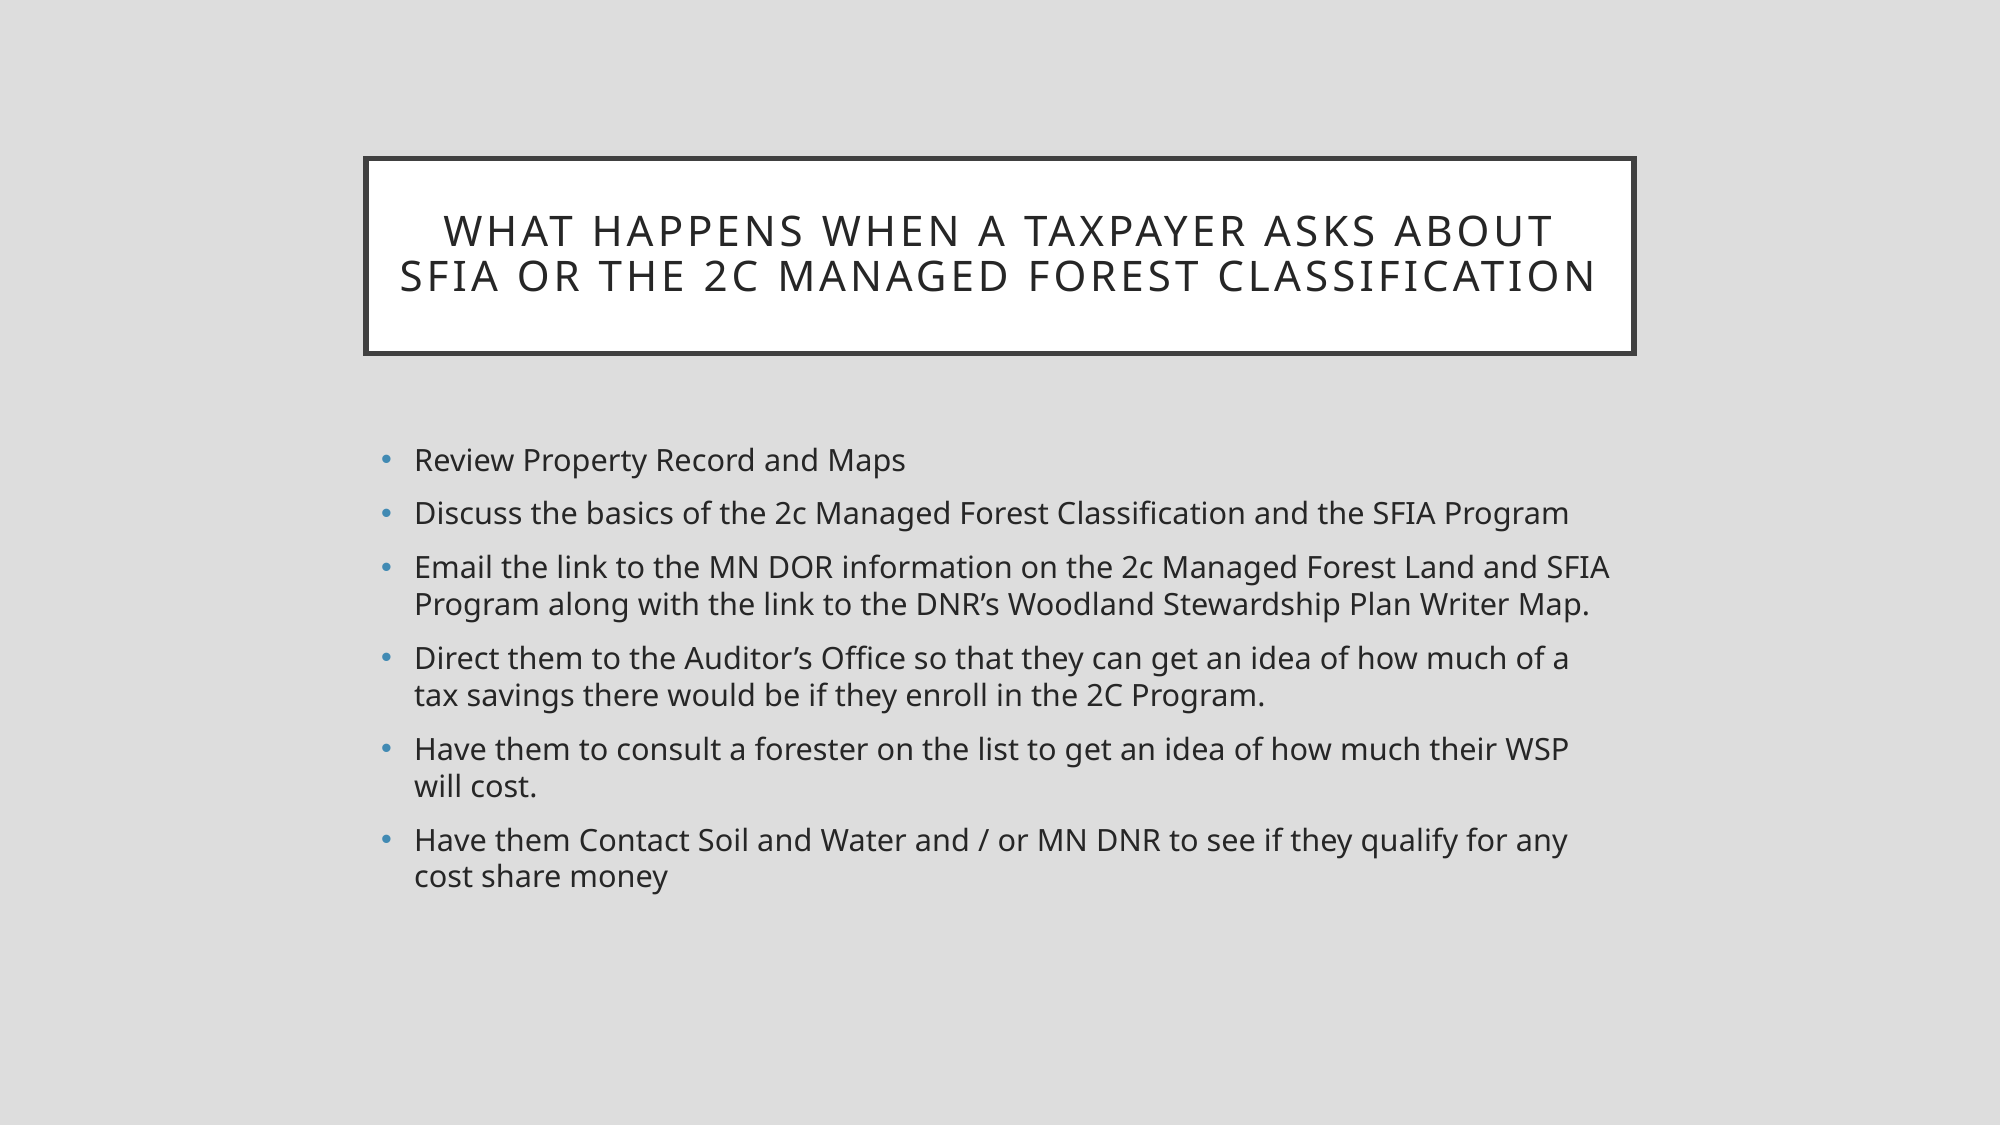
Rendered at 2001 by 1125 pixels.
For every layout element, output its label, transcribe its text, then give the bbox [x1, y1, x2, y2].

list Review Property Record and Maps Discuss the basics of the 2c Managed Forest Classification and the SFIA Program Email the link to the MN DOR information on the 2c Managed Forest Land and SFIA Program along with the link to the DNR’s Woodland Stewardship Plan Writer Map. Direct them to the Auditor’s Office so that they can get an idea of how much of a tax savings there would be if they enroll in the 2C Program. Have them to consult a forester on the list to get an idea of how much their WSP will cost. Have them Contact Soil and Water and / or MN DNR to see if they qualify for any cost share money [366, 432, 1634, 942]
title What happens When a taxpayer asks about sfia or the 2c managed forest classification [363, 156, 1637, 356]
